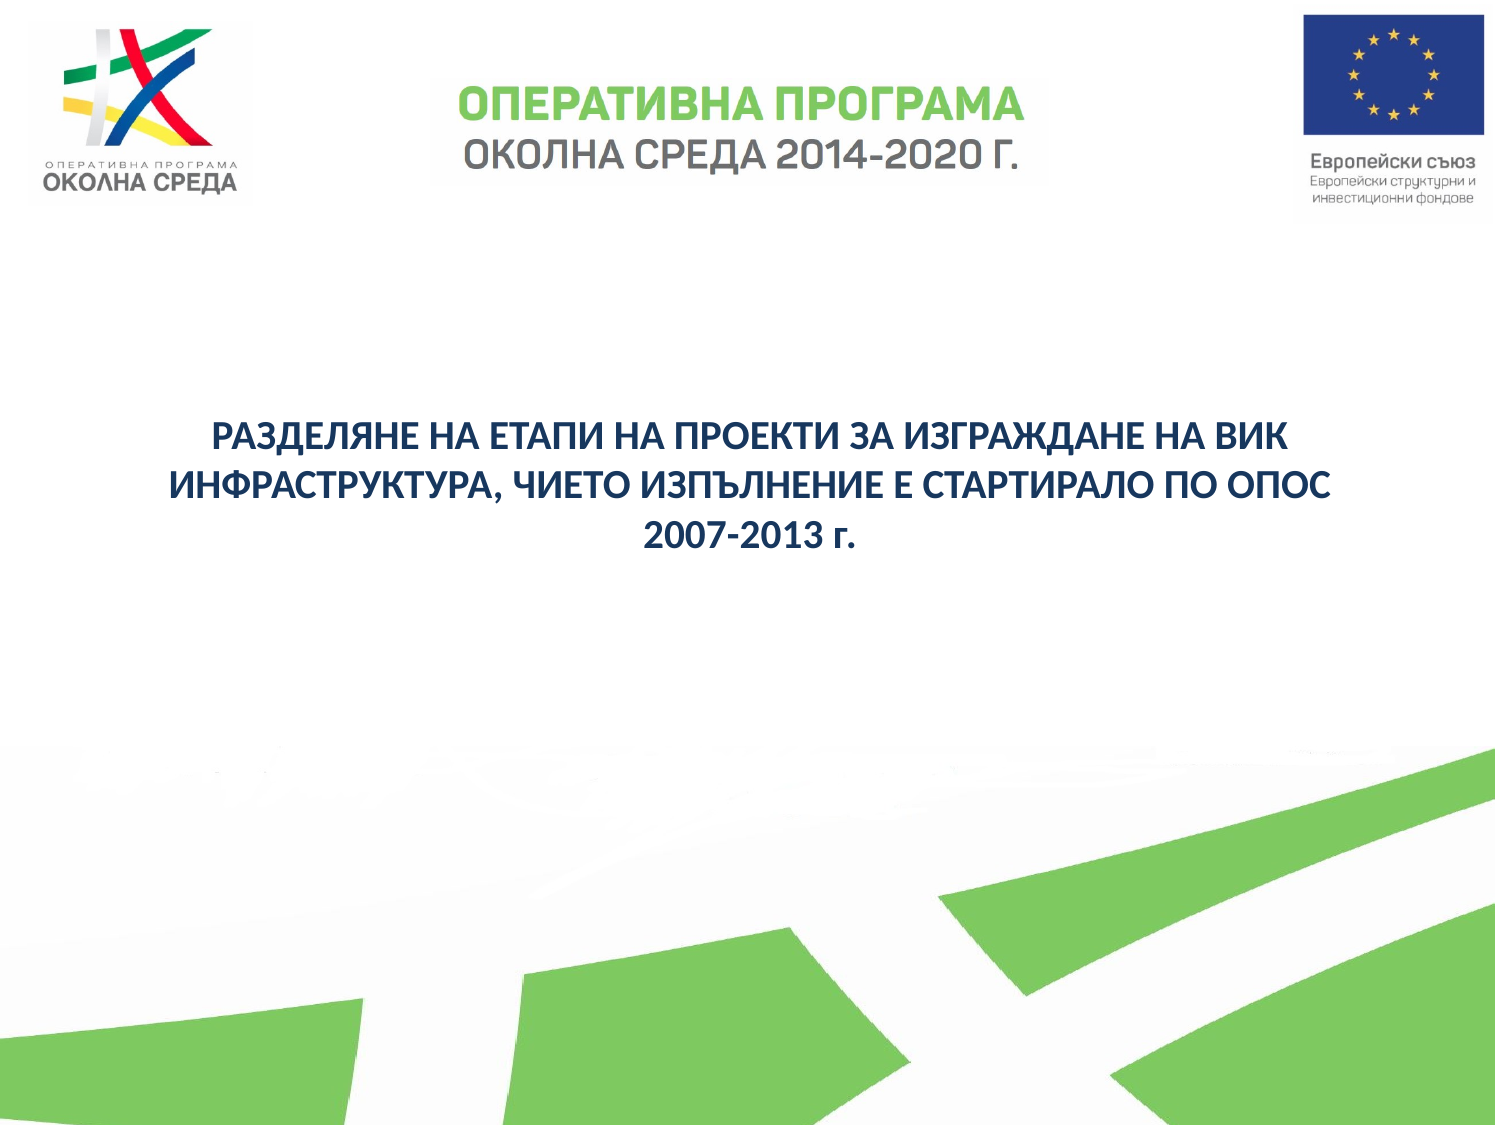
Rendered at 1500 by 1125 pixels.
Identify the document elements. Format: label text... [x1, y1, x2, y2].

title РАЗДЕЛЯНЕ НА ЕТАПИ НА ПРОЕКТИ ЗА ИЗГРАЖДАНЕ НА ВИК ИНФРАСТРУКТУРА, ЧИЕТО ИЗПЪЛНЕНИЕ Е СТАРТИРАЛО ПО ОПОС 2007-2013 г. [112, 349, 1388, 591]
picture [429, 77, 1049, 186]
picture [0, 746, 1496, 1125]
picture [28, 21, 254, 206]
picture [1293, 3, 1493, 224]
